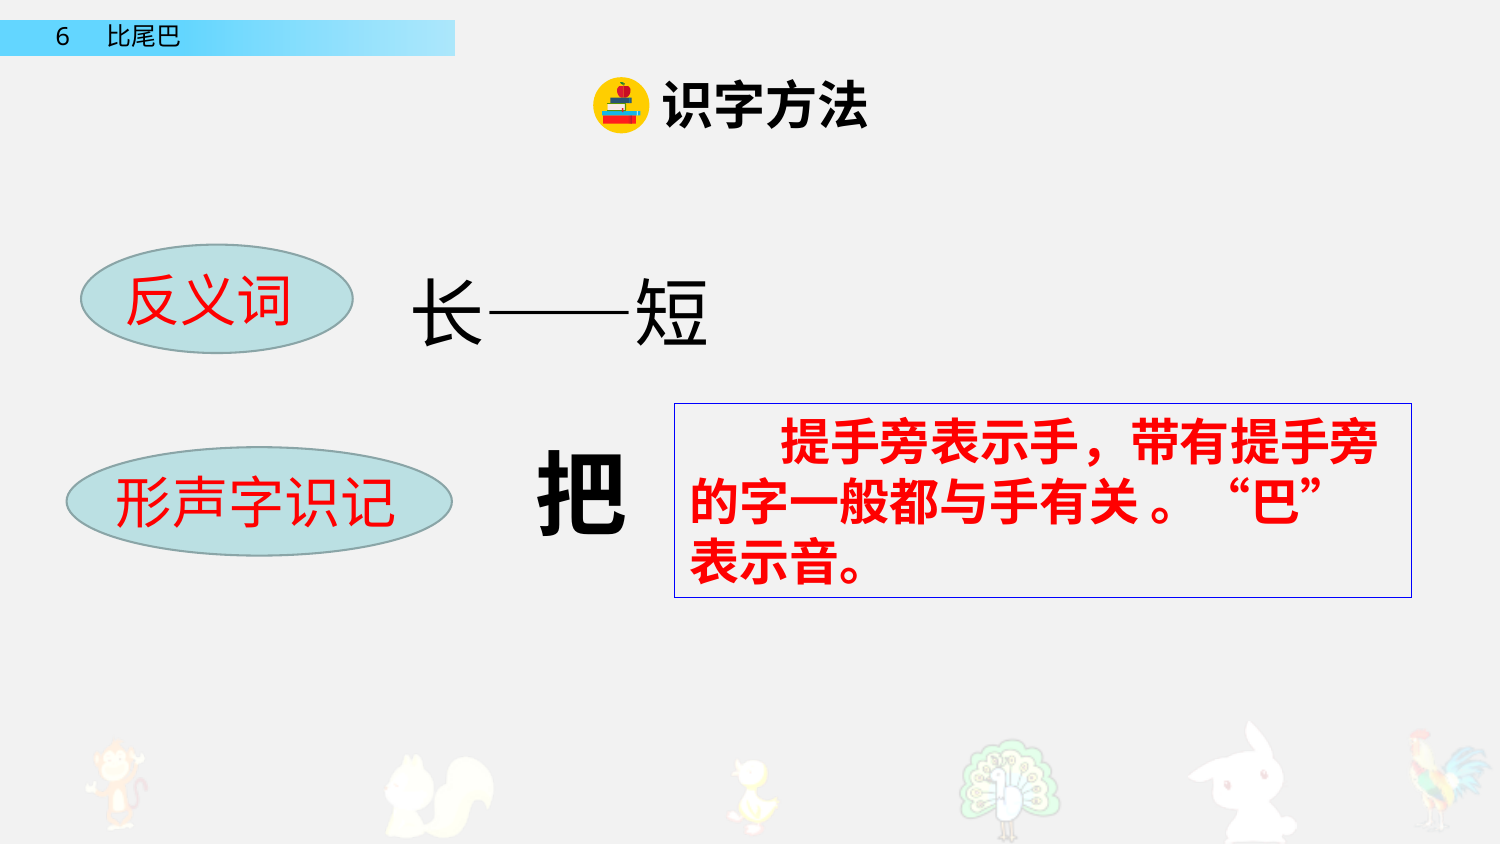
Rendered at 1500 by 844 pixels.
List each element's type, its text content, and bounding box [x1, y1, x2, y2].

text_box 反义词 [113, 259, 305, 338]
text_box [79, 262, 113, 335]
text_box [120, 243, 354, 355]
text_box 把 [520, 429, 642, 555]
text_box 提手旁表示手，带有提手旁的字一般都与手有关 。“巴”表示音。 [674, 403, 1412, 598]
text_box [126, 446, 392, 461]
text_box 形声字识记 [104, 461, 409, 541]
text_box [409, 466, 453, 537]
text_box 识字方法 [653, 68, 892, 140]
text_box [593, 77, 650, 134]
text_box [123, 541, 395, 557]
text_box [65, 468, 104, 535]
text_box 长——短 [394, 259, 725, 364]
